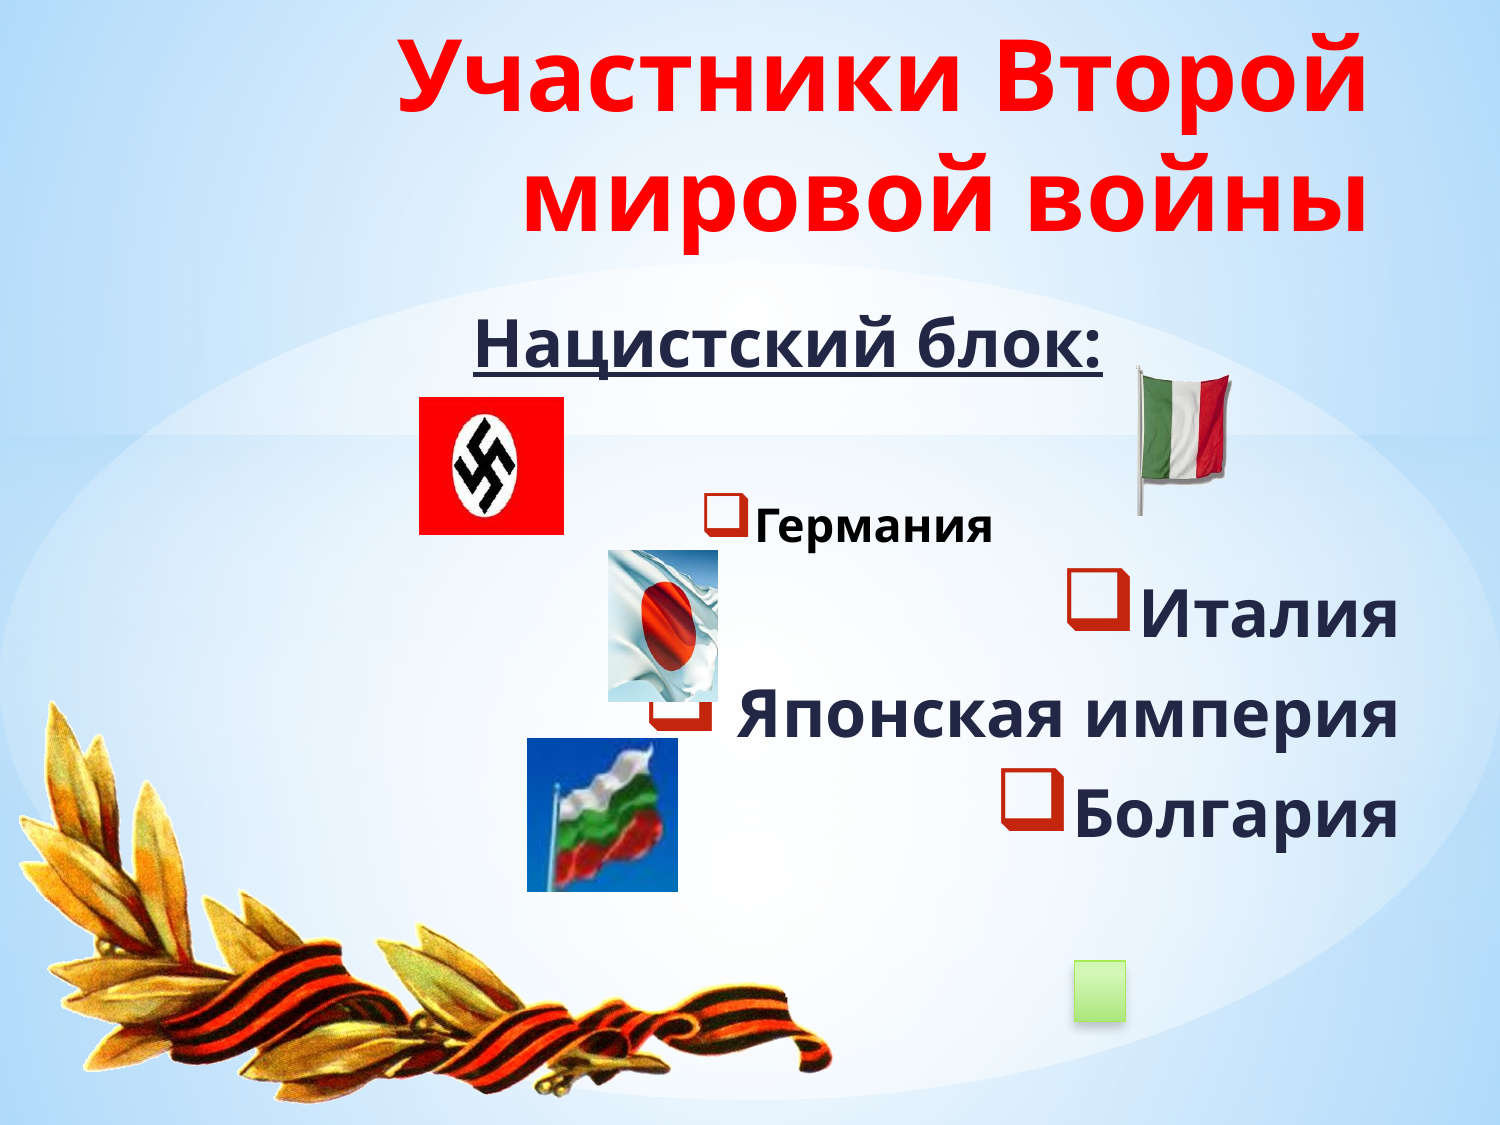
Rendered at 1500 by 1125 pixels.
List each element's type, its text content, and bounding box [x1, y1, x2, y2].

text_box [1074, 960, 1126, 1022]
list Нацистский блок: Германия Италия Японская империя Болгария [159, 293, 1416, 727]
title Участники Второй мировой войны [105, 35, 1388, 259]
picture [419, 396, 565, 536]
picture [1115, 361, 1244, 516]
picture [0, 550, 903, 1125]
